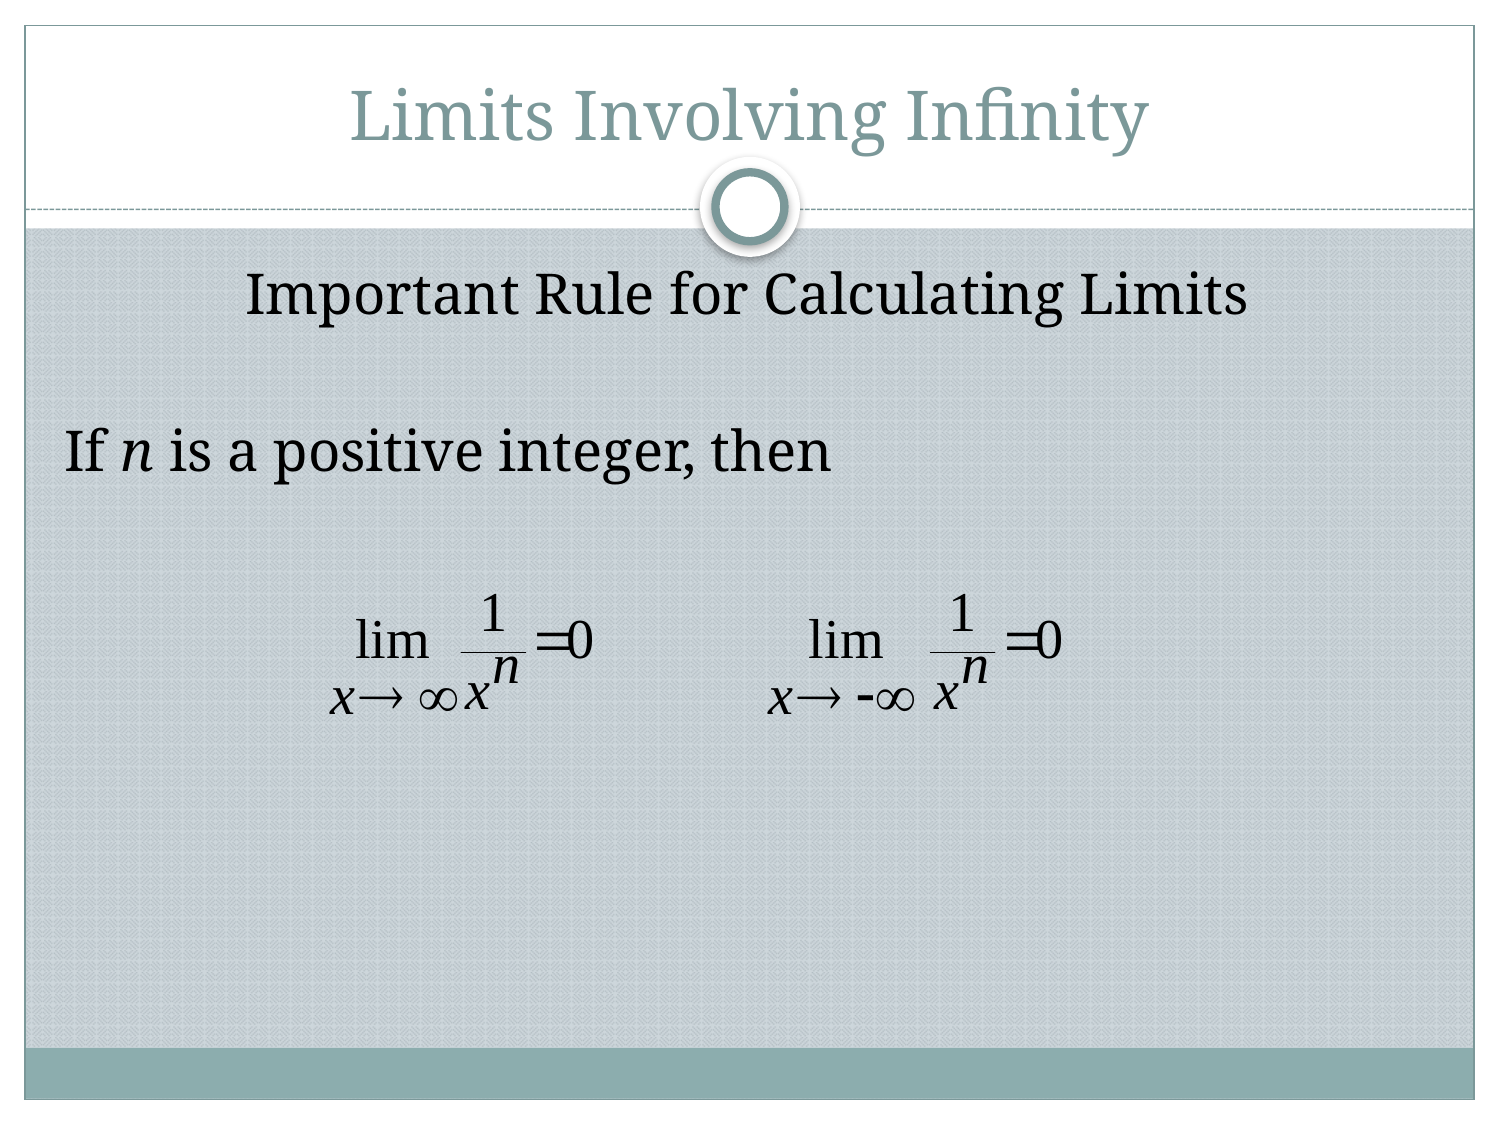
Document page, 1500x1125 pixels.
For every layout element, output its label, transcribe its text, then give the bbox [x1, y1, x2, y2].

title Limits Involving Infinity [49, 37, 1450, 162]
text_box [762, 587, 1067, 721]
list Important Rule for Calculating Limits If n is a positive integer, then [49, 250, 1445, 1001]
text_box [324, 587, 596, 721]
